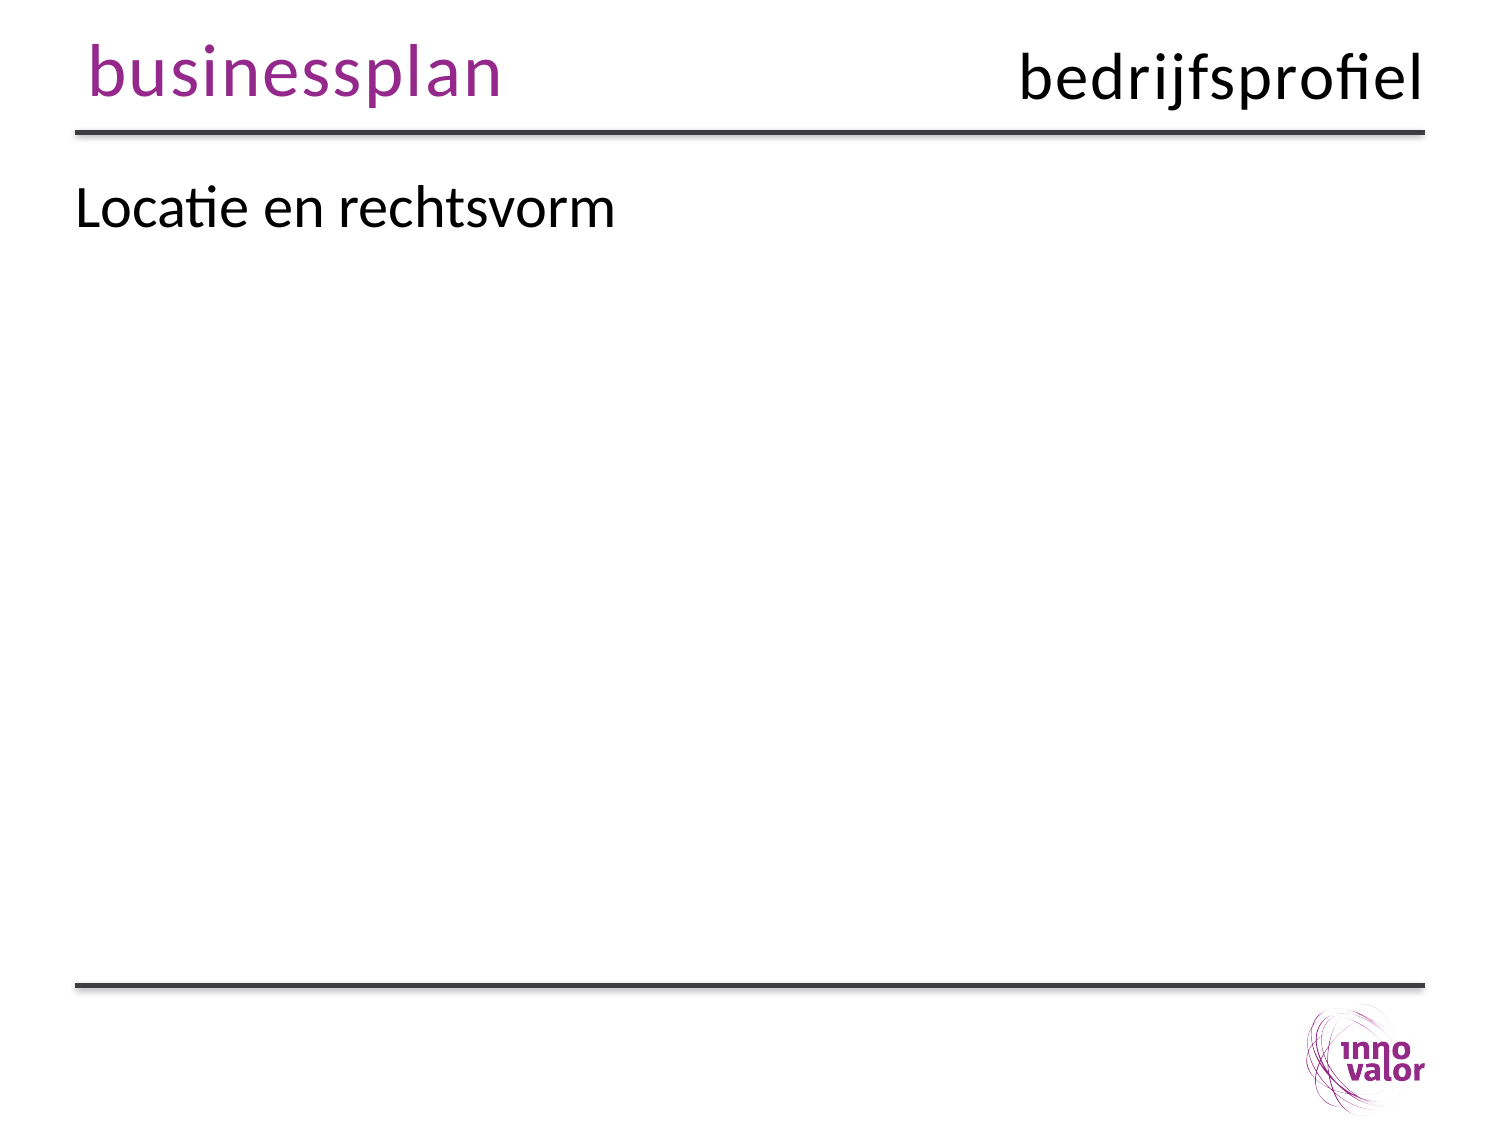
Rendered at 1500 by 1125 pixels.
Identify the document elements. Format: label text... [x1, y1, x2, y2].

text_box bedrijfsprofiel [786, 33, 1425, 113]
picture [1306, 1004, 1425, 1116]
title Locatie en rechtsvorm [75, 152, 1425, 246]
